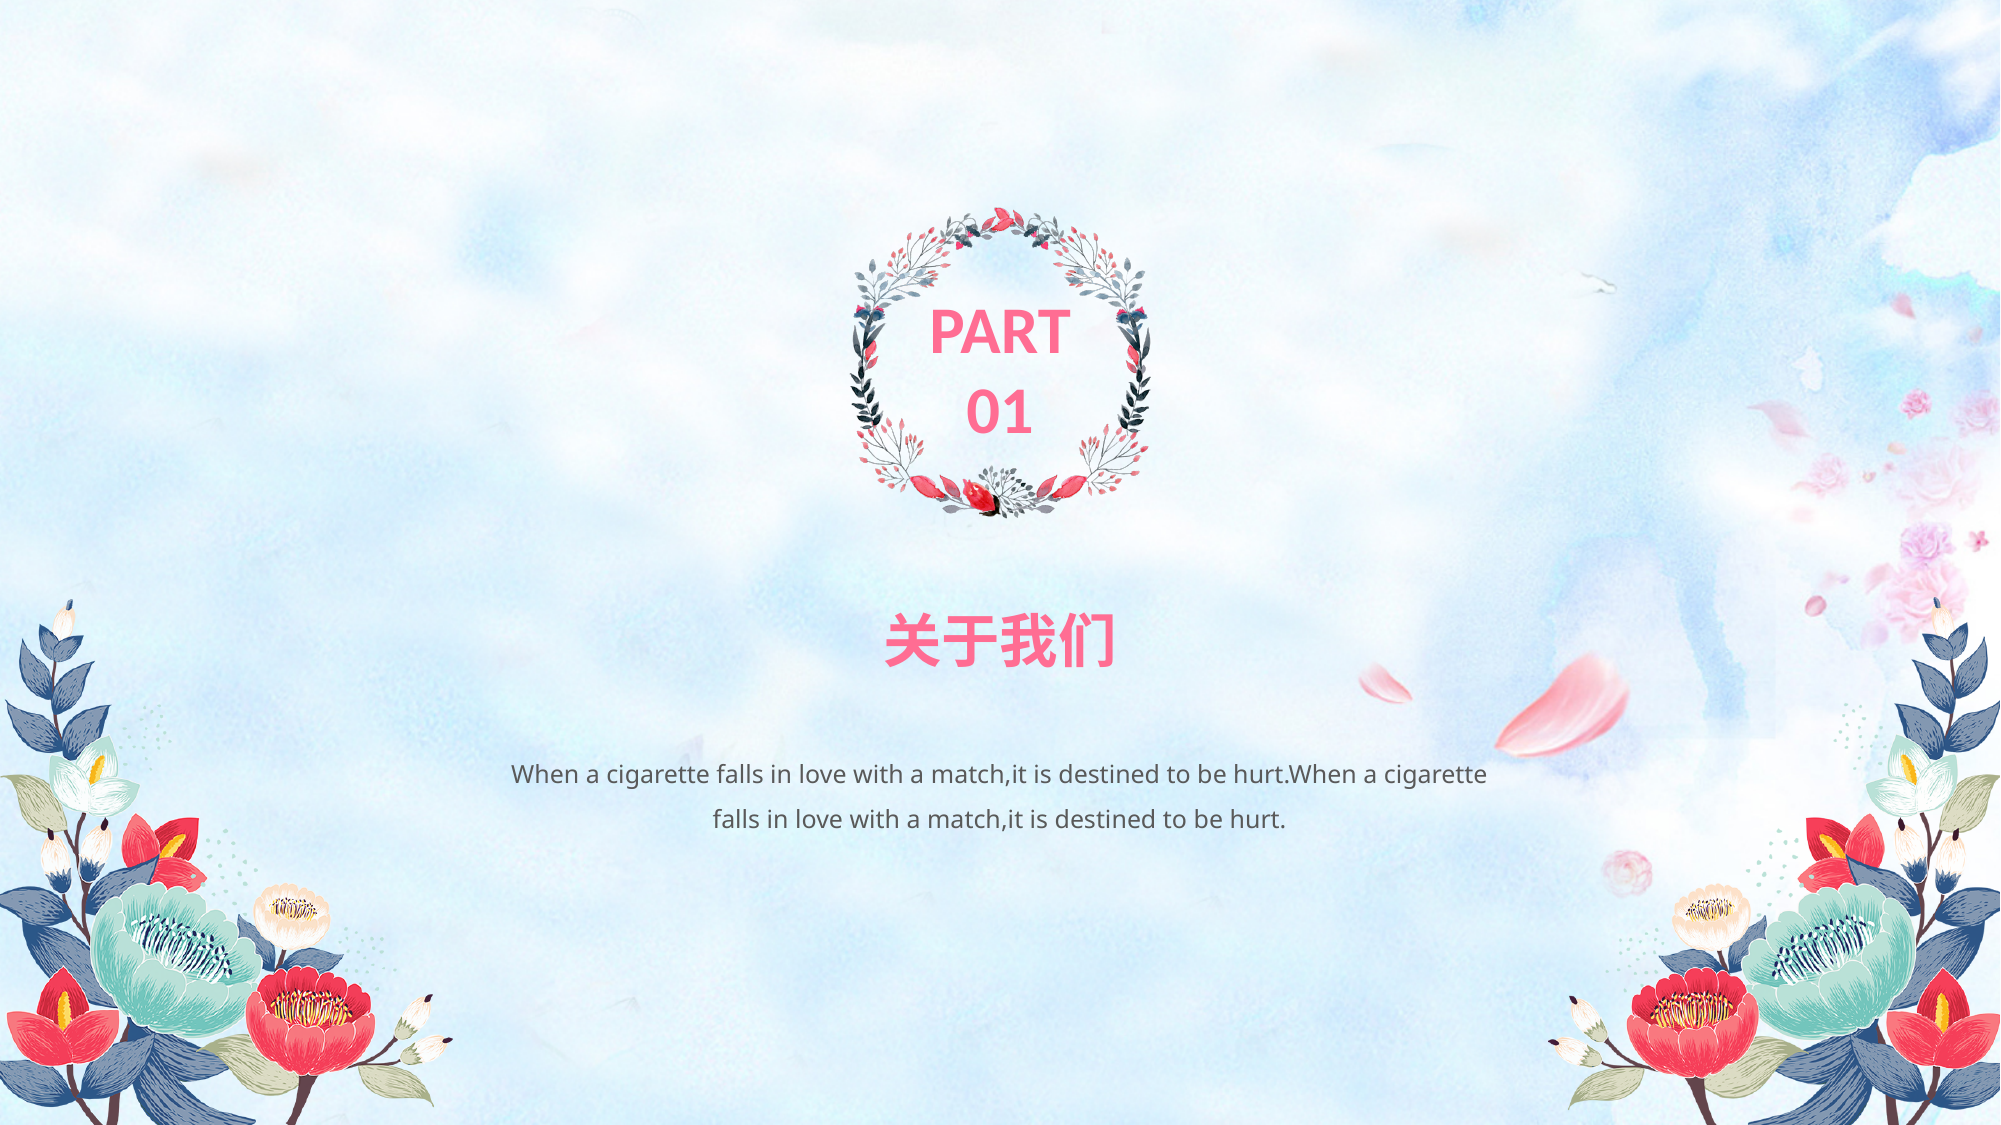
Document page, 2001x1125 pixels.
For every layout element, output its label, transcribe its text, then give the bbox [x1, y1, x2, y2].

picture [0, 0, 2001, 1125]
text_box When a cigarette falls in love with a match,it is destined to be hurt.When a cigarette falls in love with a match,it is destined to be hurt. [480, 736, 1520, 842]
text_box 关于我们 [785, 597, 1215, 682]
